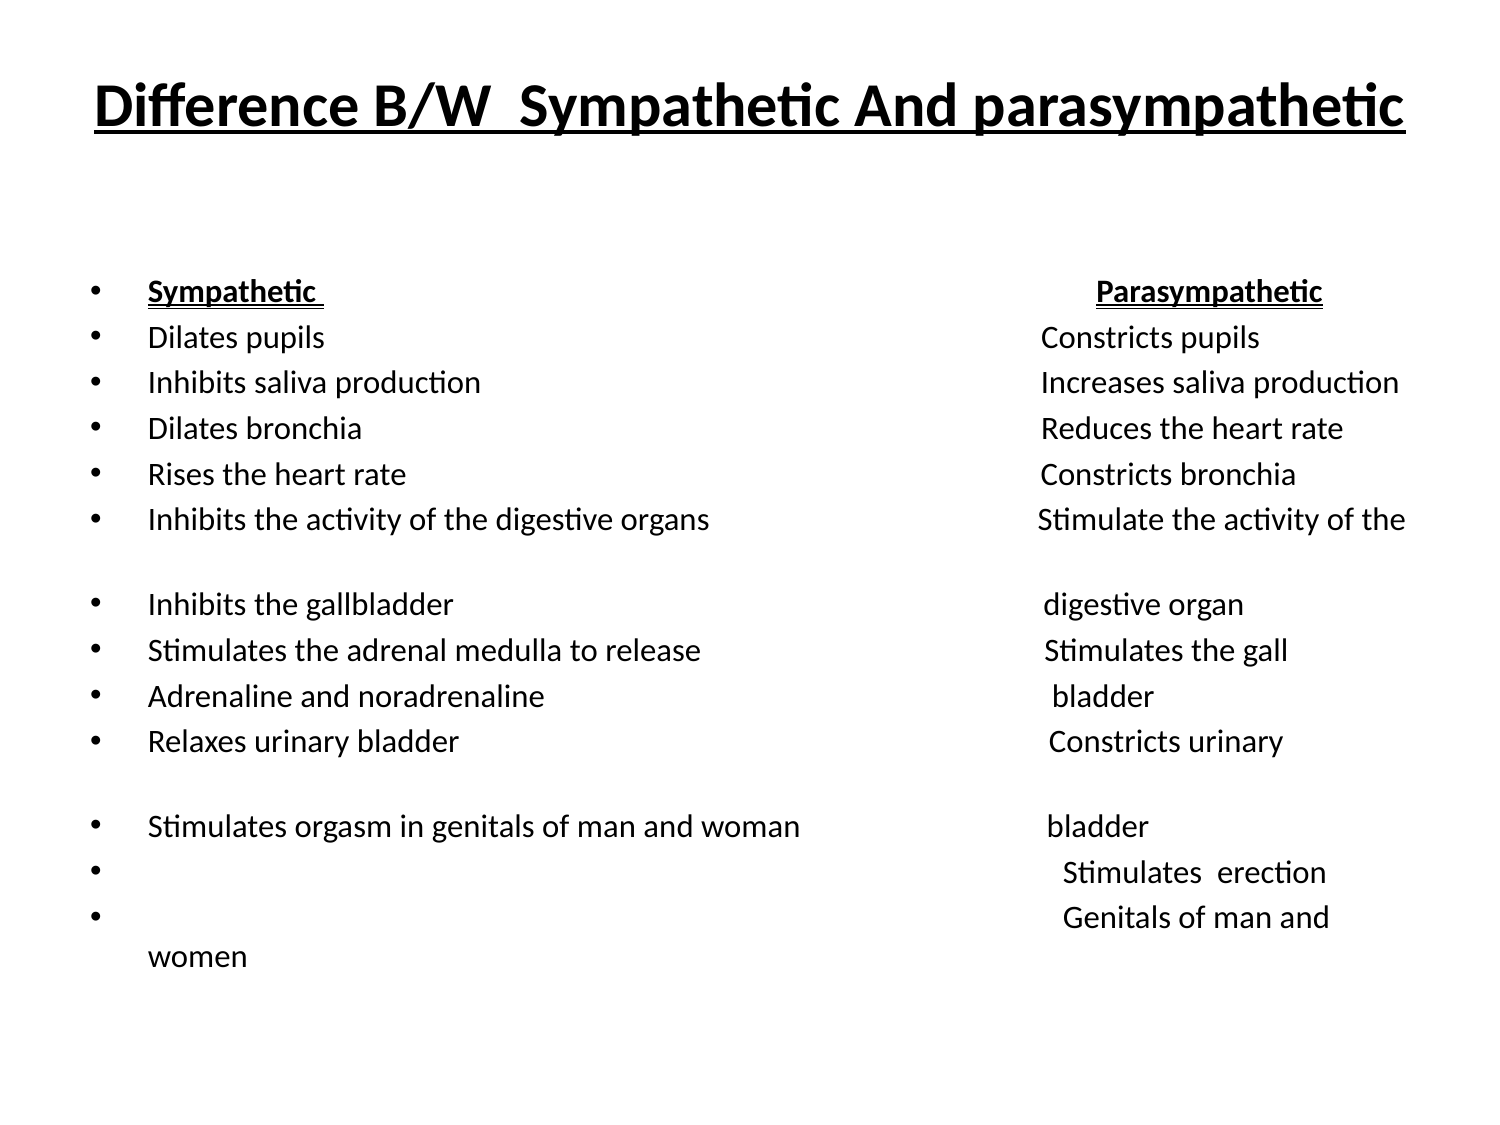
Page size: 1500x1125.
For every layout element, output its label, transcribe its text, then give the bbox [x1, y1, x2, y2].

list Sympathetic Parasympathetic Dilates pupils Constricts pupils Inhibits saliva production Increases saliva production Dilates bronchia Reduces the heart rate Rises the heart rate Constricts bronchia Inhibits the activity of the digestive organs Stimulate the activity of the Inhibits the gallbladder digestive organ Stimulates the adrenal medulla to release Stimulates the gall Adrenaline and noradrenaline bladder Relaxes urinary bladder Constricts urinary Stimulates orgasm in genitals of man and woman bladder Stimulates erection Genitals of man and women [75, 262, 1425, 1005]
title Difference B/W Sympathetic And parasympathetic [75, 45, 1425, 233]
